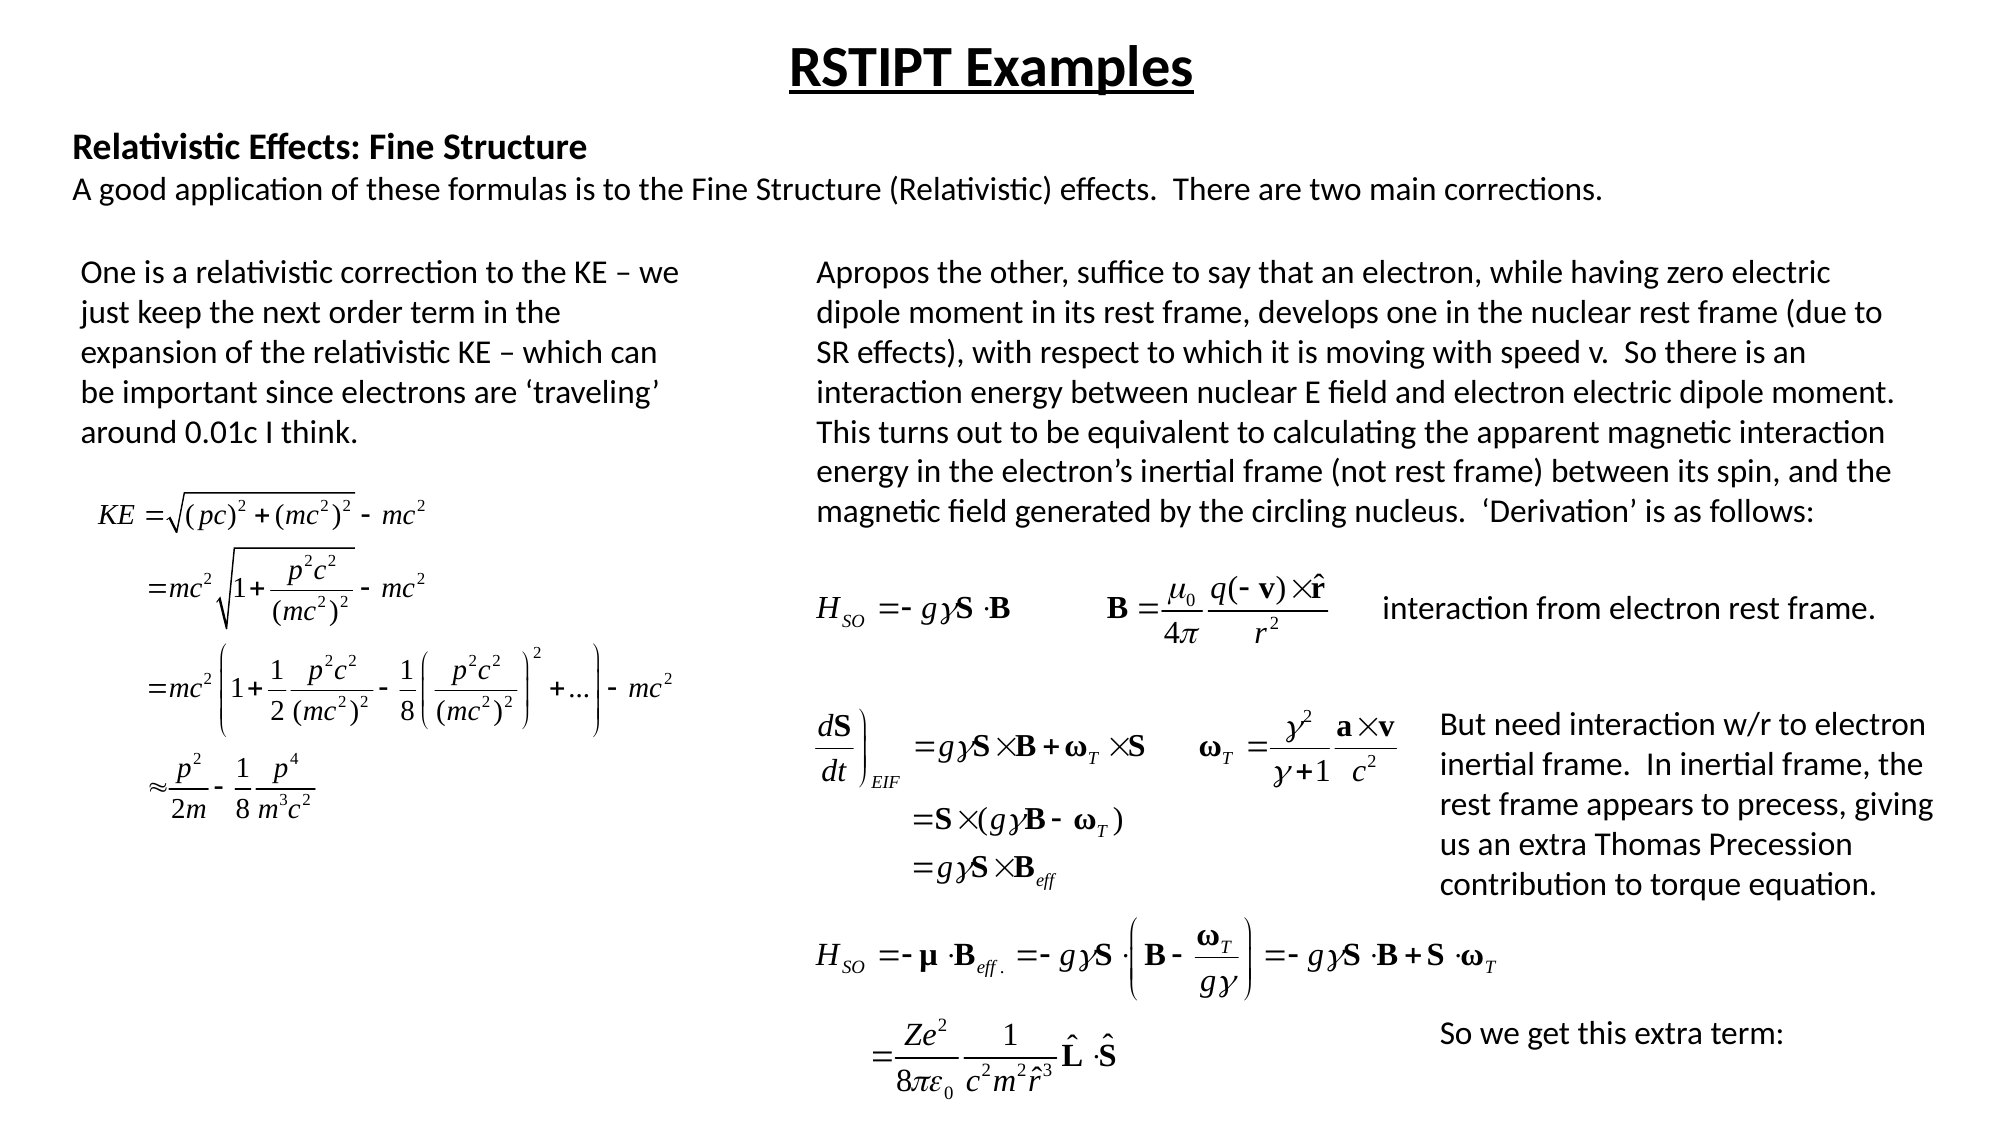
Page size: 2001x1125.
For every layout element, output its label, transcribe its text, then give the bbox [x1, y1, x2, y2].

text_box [809, 911, 1502, 1106]
text_box Apropos the other, suffice to say that an electron, while having zero electric dipole moment in its rest frame, develops one in the nuclear rest frame (due to SR effects), with respect to which it is moving with speed v. So there is an interaction energy between nuclear E field and electron electric dipole moment. This turns out to be equivalent to calculating the apparent magnetic interaction energy in the electron’s inertial frame (not rest frame) between its spin, and the magnetic field generated by the circling nucleus. ‘Derivation’ is as follows: [801, 242, 1934, 537]
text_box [92, 486, 680, 825]
text_box Relativistic Effects: Fine Structure A good application of these formulas is to the Fine Structure (Relativistic) effects. There are two main corrections. [57, 114, 1635, 215]
text_box RSTIPT Examples [774, 20, 1286, 105]
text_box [810, 567, 1334, 652]
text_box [810, 701, 1402, 896]
text_box But need interaction w/r to electron inertial frame. In inertial frame, the rest frame appears to precess, giving us an extra Thomas Precession contribution to torque equation. [1425, 694, 1973, 910]
text_box interaction from electron rest frame. [1367, 578, 1916, 634]
text_box One is a relativistic correction to the KE – we just keep the next order term in the expansion of the relativistic KE – which can be important since electrons are ‘traveling’ around 0.01c I think. [65, 242, 707, 458]
text_box So we get this extra term: [1502, 1003, 1896, 1059]
